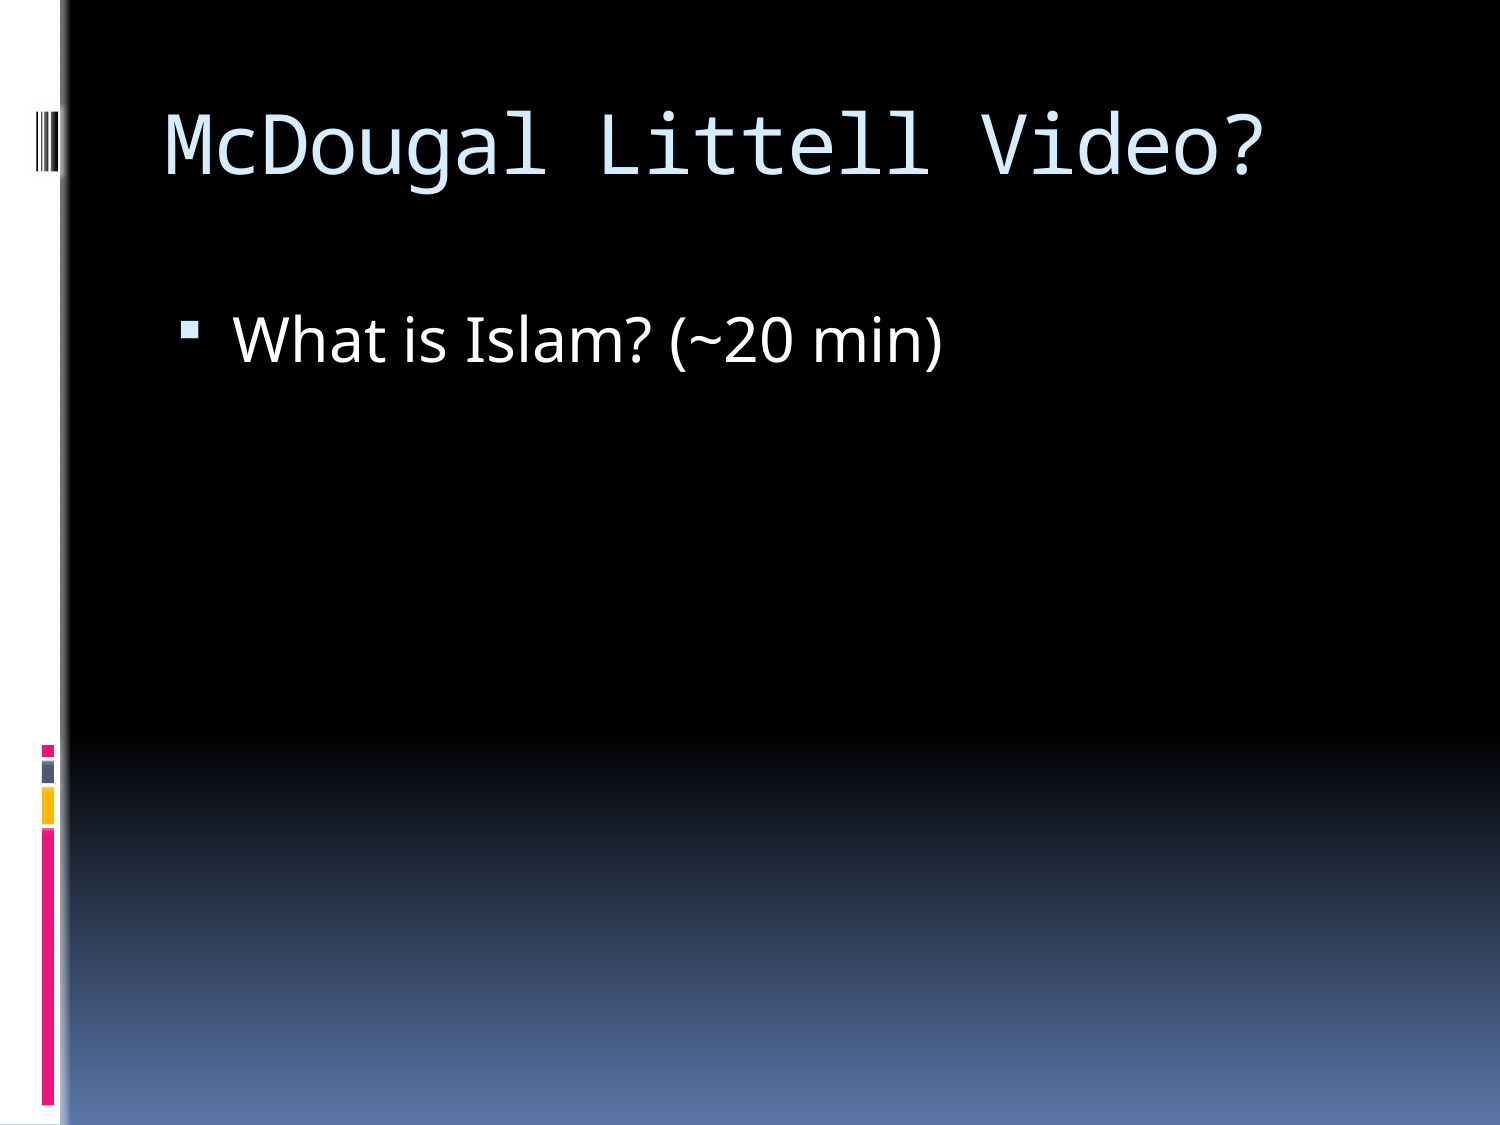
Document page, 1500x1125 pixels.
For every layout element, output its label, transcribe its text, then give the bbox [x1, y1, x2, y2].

title McDougal Littell Video? [150, 83, 1425, 234]
list What is Islam? (~20 min) [150, 292, 1425, 1043]
